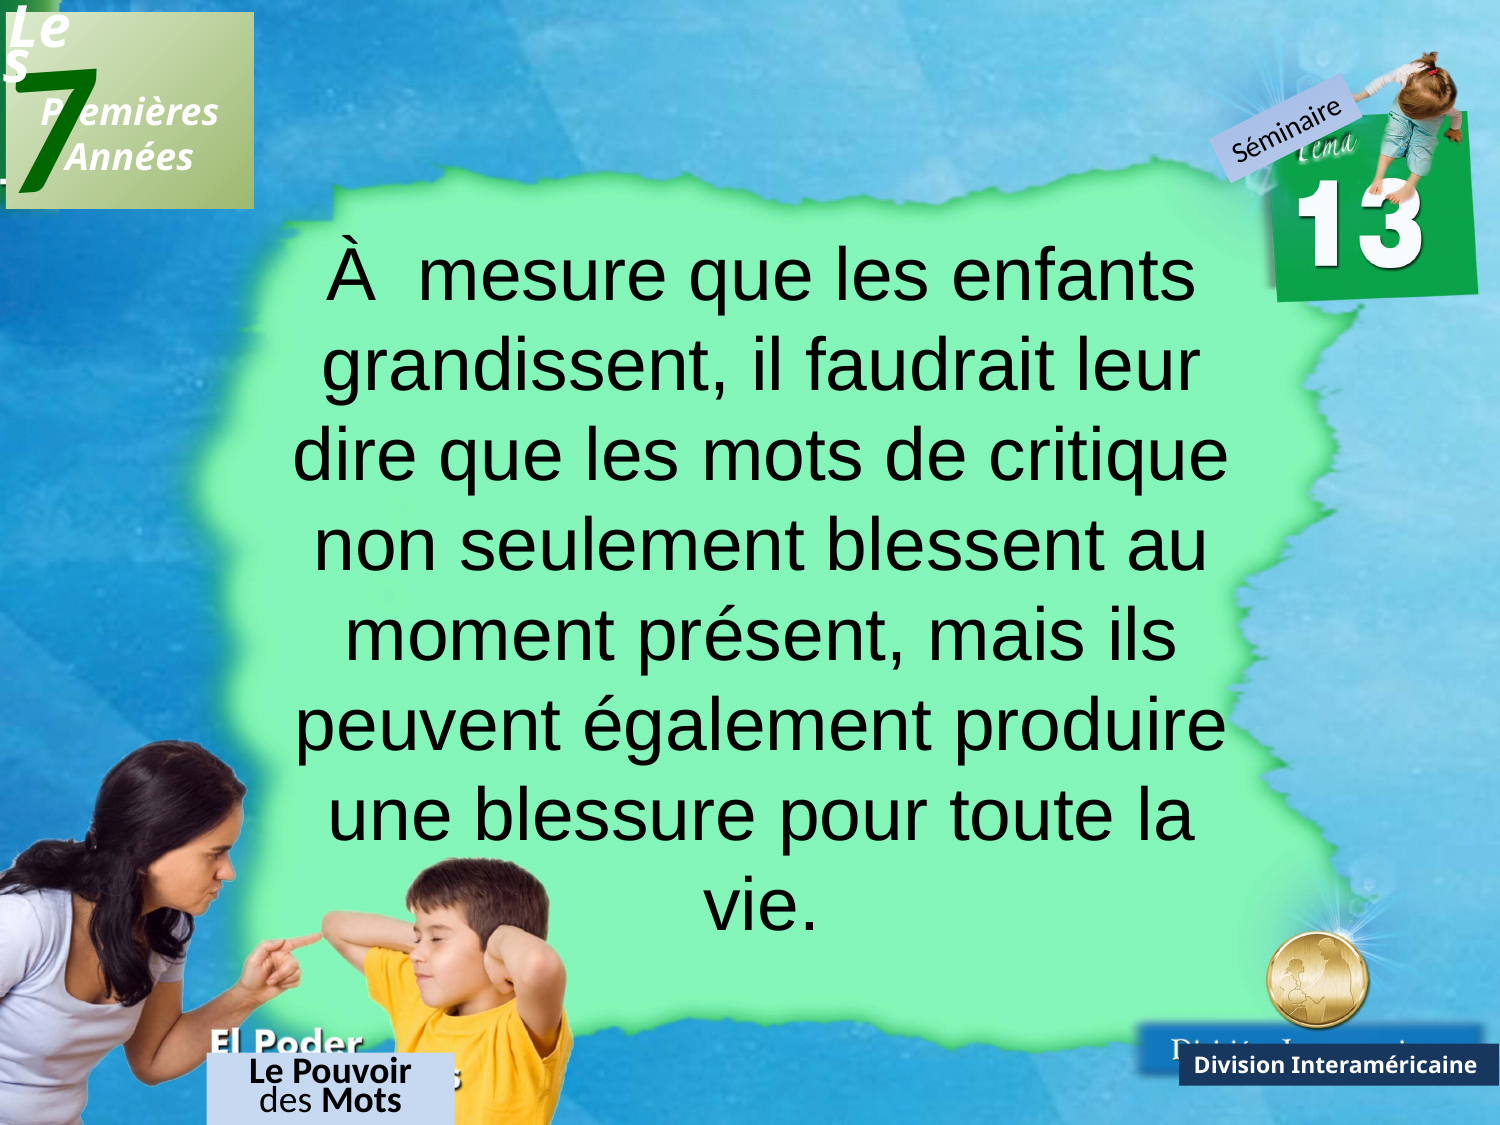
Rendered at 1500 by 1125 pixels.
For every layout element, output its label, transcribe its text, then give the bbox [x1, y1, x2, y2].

text_box Séminaire [1208, 72, 1363, 184]
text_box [0, 0, 255, 239]
text_box À mesure que les enfants grandissent, il faudrait leur dire que les mots de critique non seulement blessent au moment présent, mais ils peuvent également produire une blessure pour toute la vie. [265, 218, 1258, 953]
picture [0, 0, 1500, 1125]
text_box Division Interaméricaine [1179, 1043, 1499, 1086]
text_box Le Pouvoir des Mots [206, 1052, 455, 1125]
